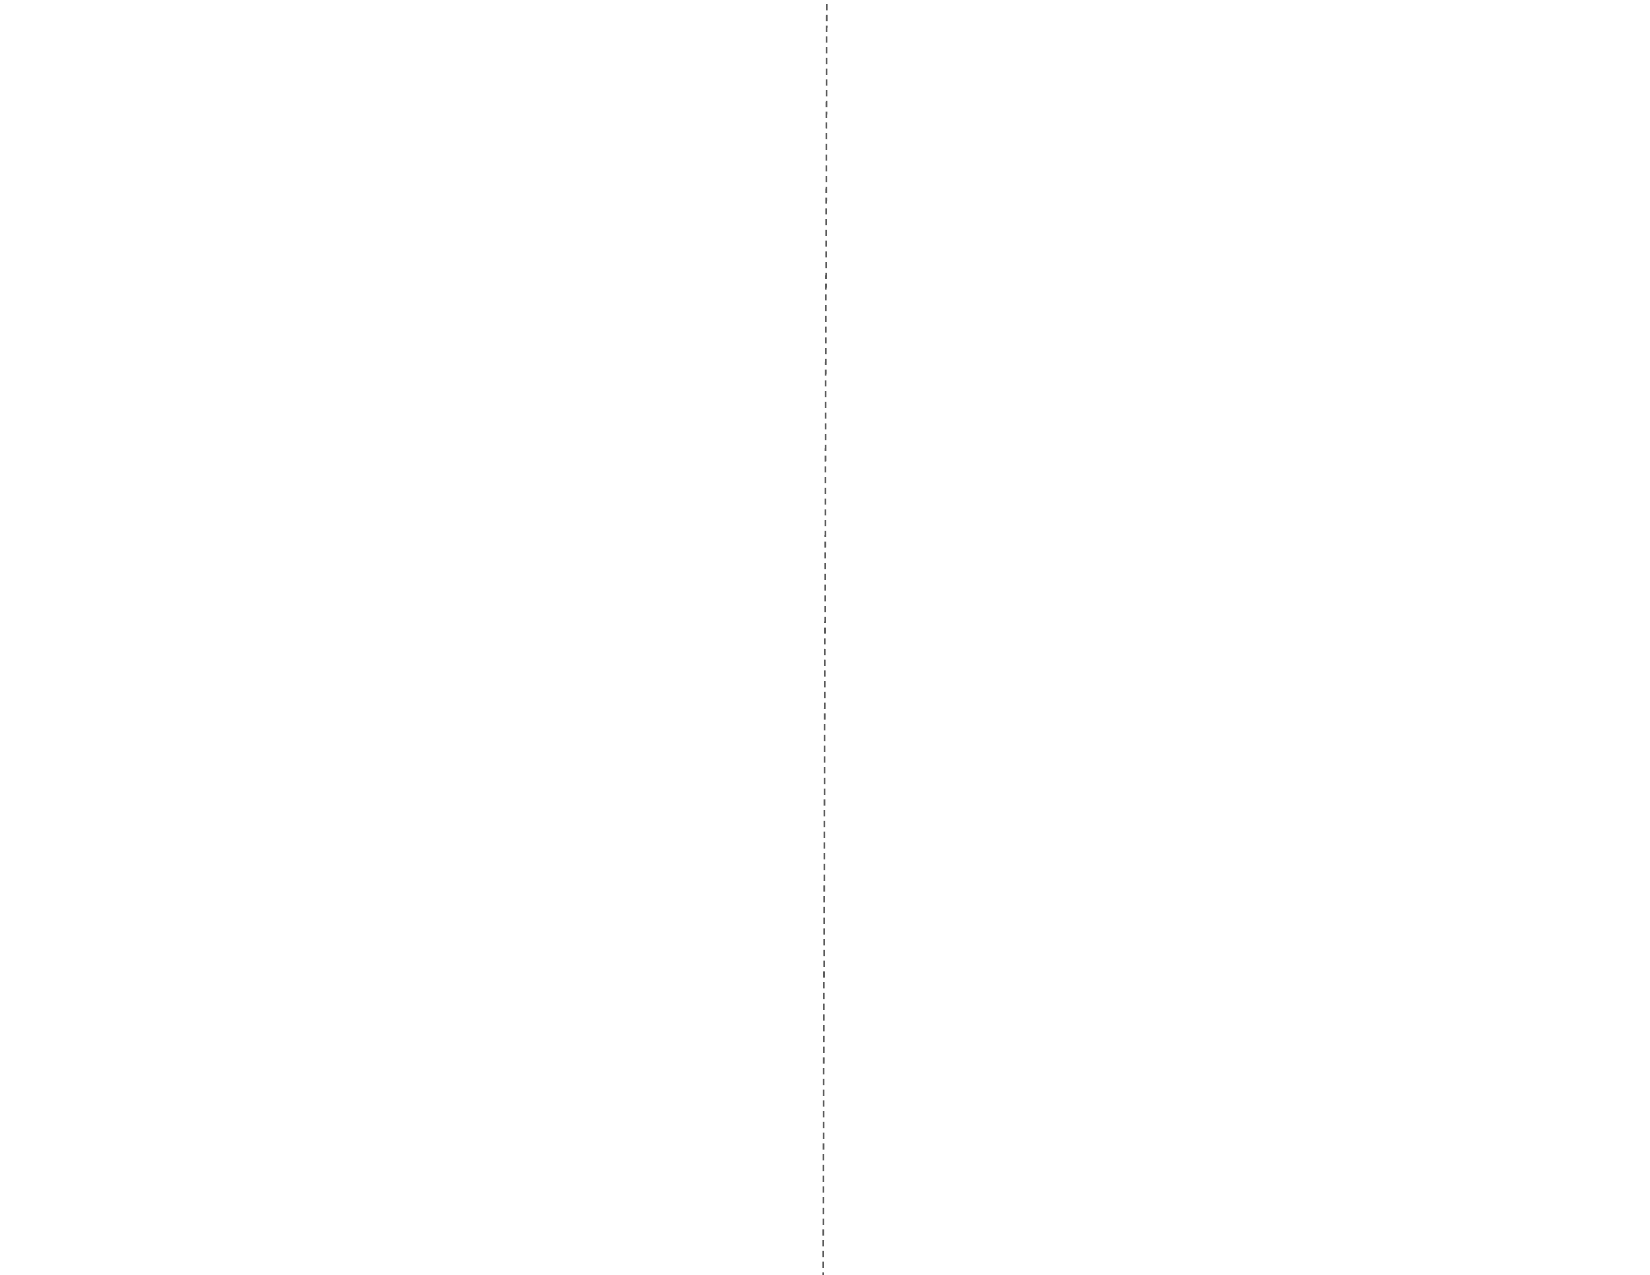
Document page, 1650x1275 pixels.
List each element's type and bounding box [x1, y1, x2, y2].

text_box [822, 0, 828, 1275]
